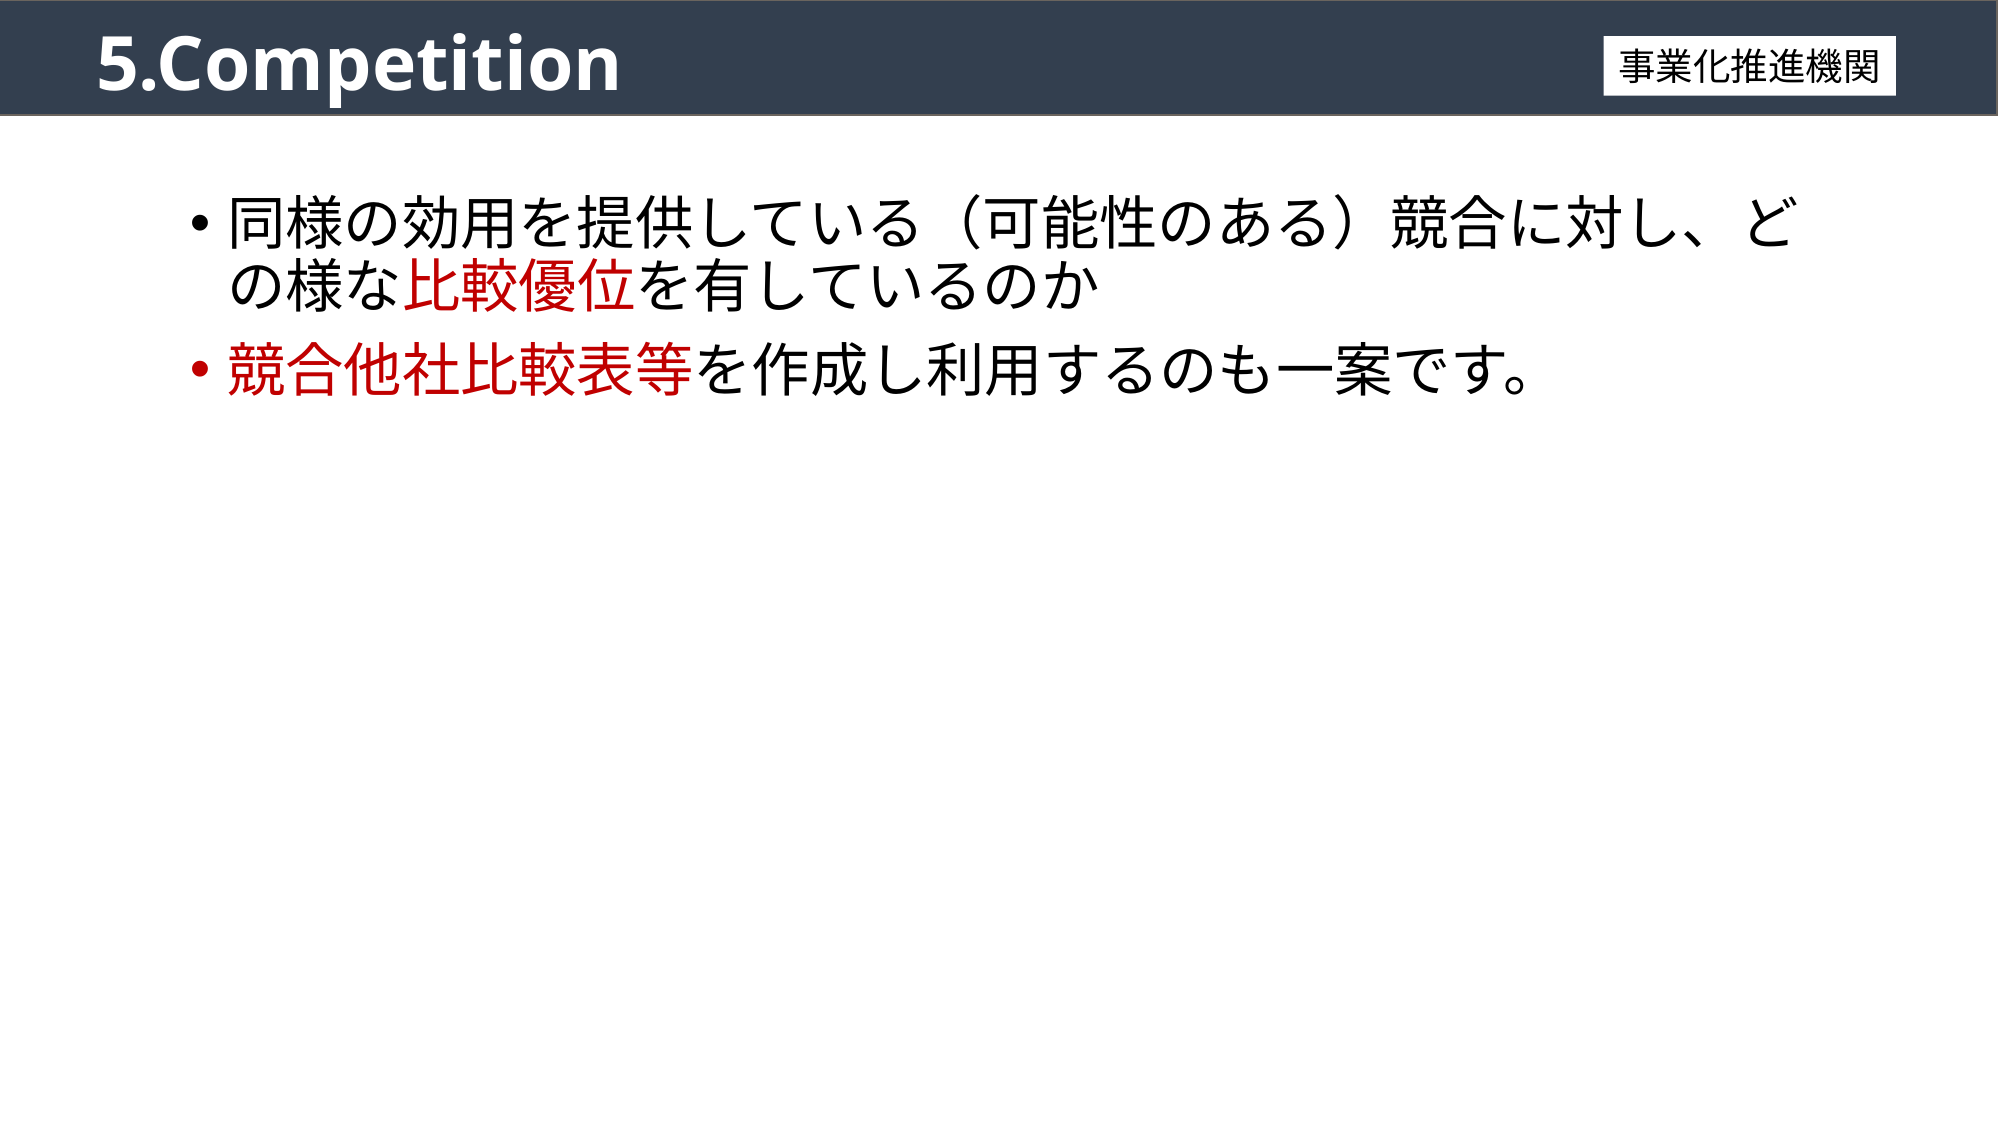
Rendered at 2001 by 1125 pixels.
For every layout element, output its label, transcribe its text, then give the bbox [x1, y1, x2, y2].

text_box [0, 0, 1998, 116]
title 5.Competition [80, 13, 1806, 119]
list 同様の効用を提供している（可能性のある）競合に対し、どの様な比較優位を有しているのか 競合他社比較表等を作成し利用するのも一案です。 [174, 186, 1825, 436]
text_box 事業化推進機関 [1603, 36, 1896, 96]
